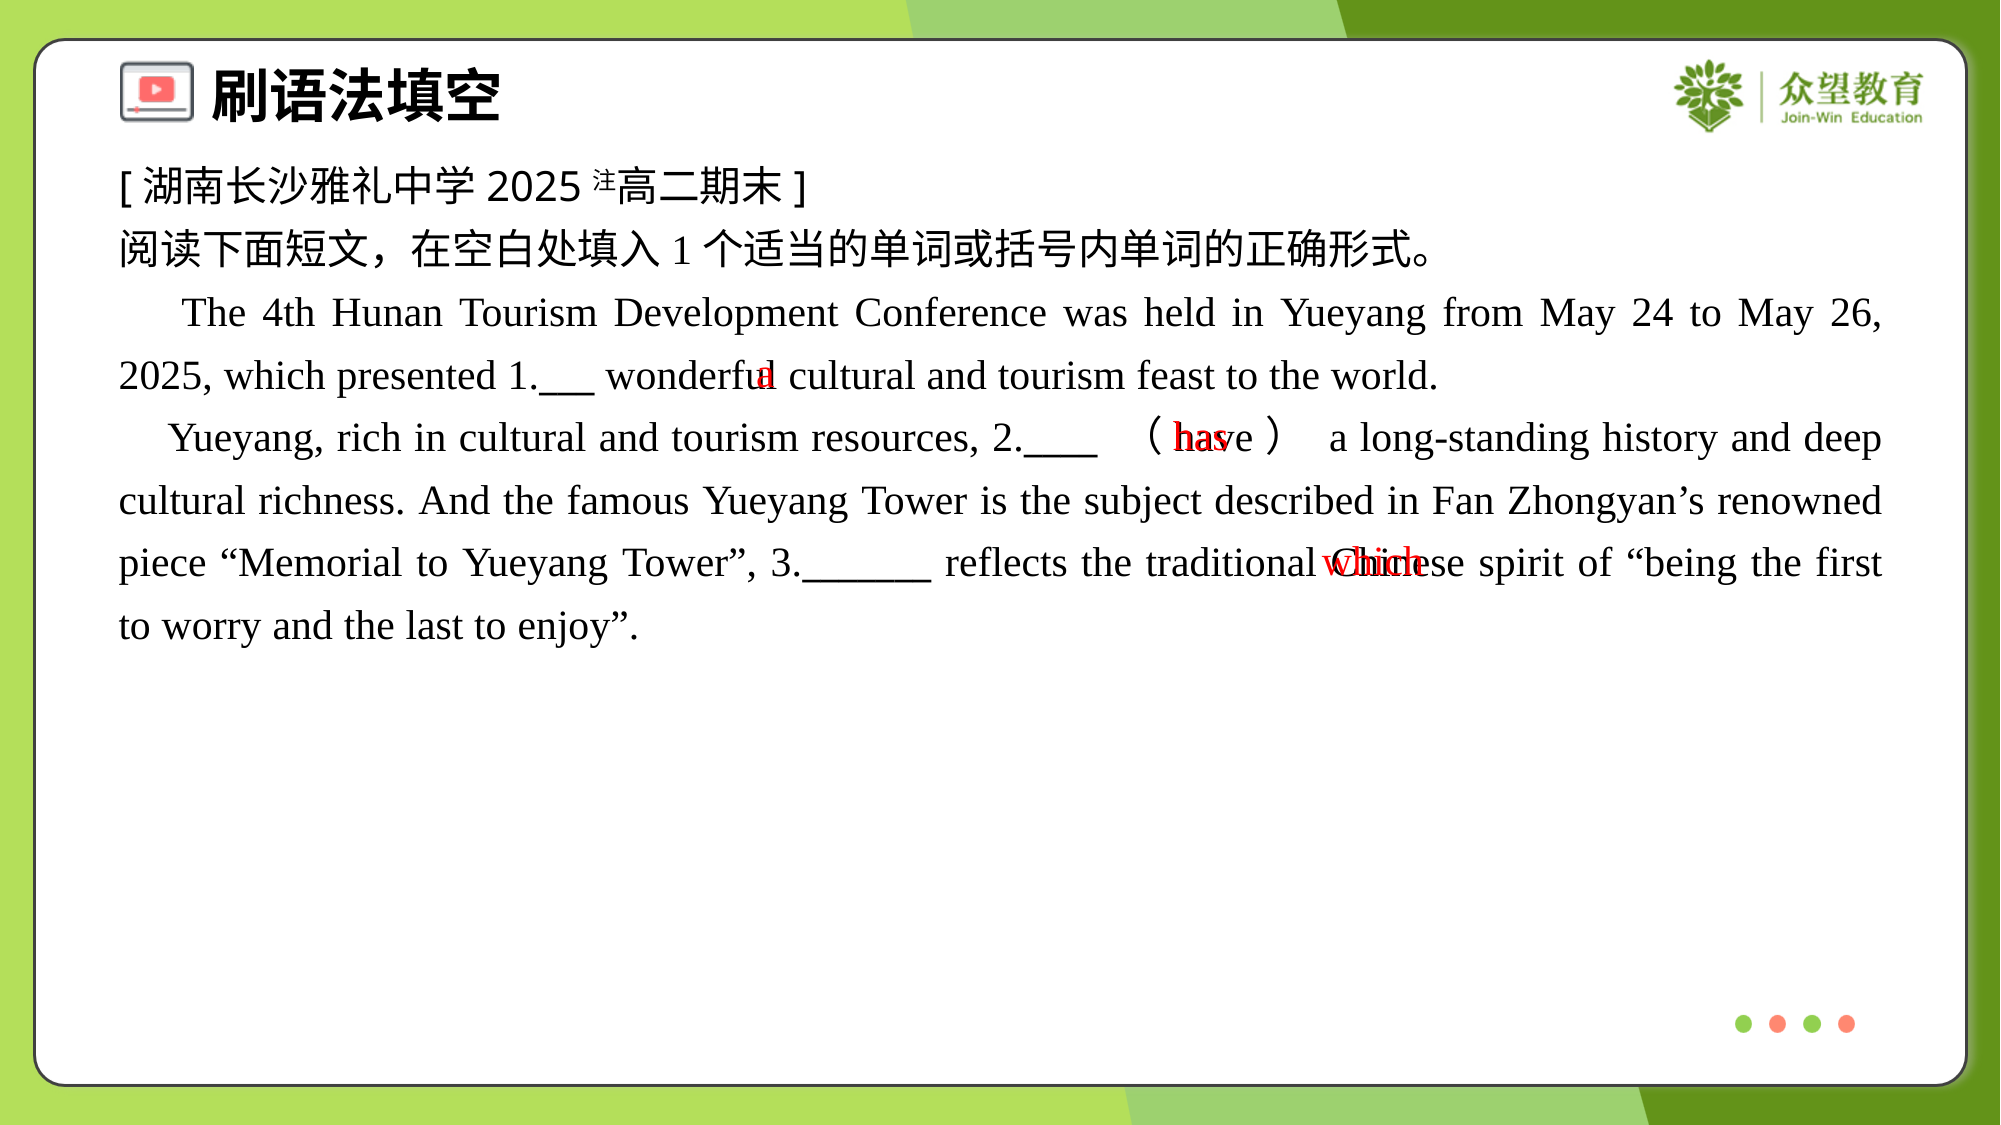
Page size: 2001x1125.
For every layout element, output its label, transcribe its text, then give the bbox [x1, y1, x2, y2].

text_box has [1168, 396, 1234, 454]
text_box a [751, 333, 780, 392]
picture [0, 0, 2000, 1125]
text_box which [1317, 521, 1429, 579]
text_box [湖南长沙雅礼中学2025注高二期末] 阅读下面短文，在空白处填入1个适当的单词或括号内单词的正确形式。 The 4th Hunan Tourism Development Conference was held in Yueyang from May 24 to May 26, 2025, which presented 1.___ wonderful cultural and tourism feast to the world. Yueyang, rich in cultural and tourism resources, 2.____ （have） a long-standing history and deep cultural richness. And the famous Yueyang Tower is the subject described in Fan Zhongyan’s renowned piece “Memorial to Yueyang Tower”, 3._______ reflects the traditional Chinese spirit of “being the first to worry and the last to enjoy”. [118, 147, 1883, 711]
